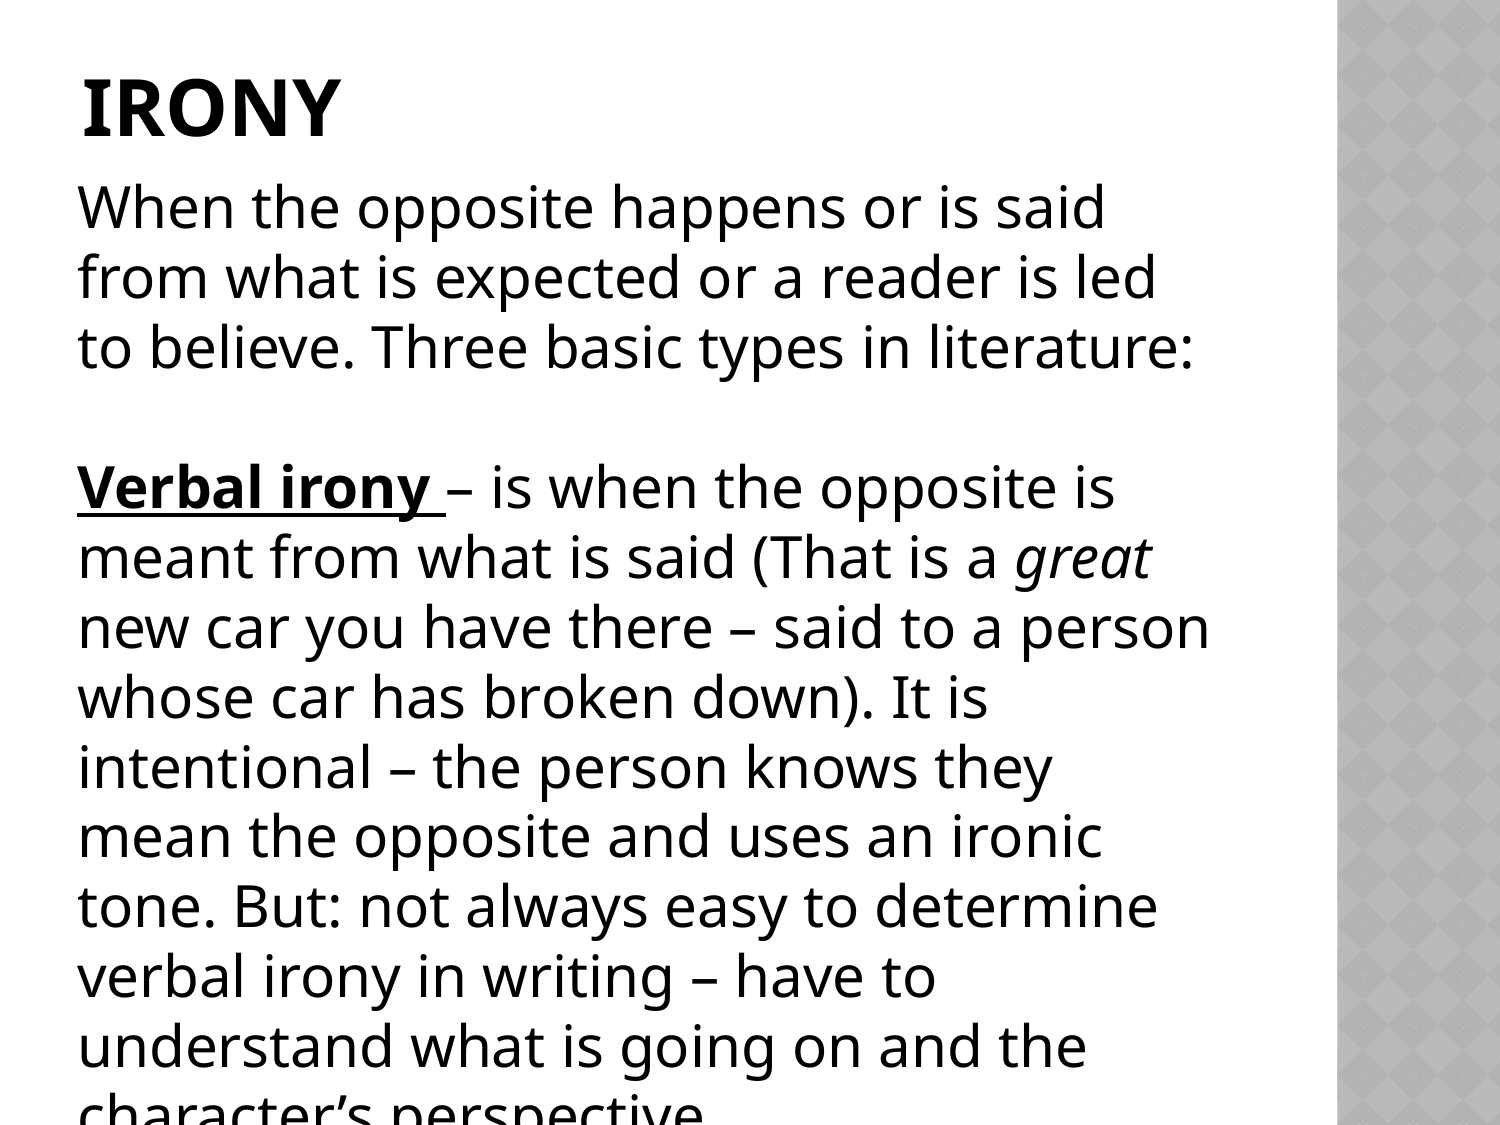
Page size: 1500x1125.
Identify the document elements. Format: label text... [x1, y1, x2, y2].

title irony [75, 24, 1263, 153]
text_box When the opposite happens or is said from what is expected or a reader is led to believe. Three basic types in literature: Verbal irony – is when the opposite is meant from what is said (That is a great new car you have there – said to a person whose car has broken down). It is intentional – the person knows they mean the opposite and uses an ironic tone. But: not always easy to determine verbal irony in writing – have to understand what is going on and the character’s perspective [62, 162, 1238, 1125]
